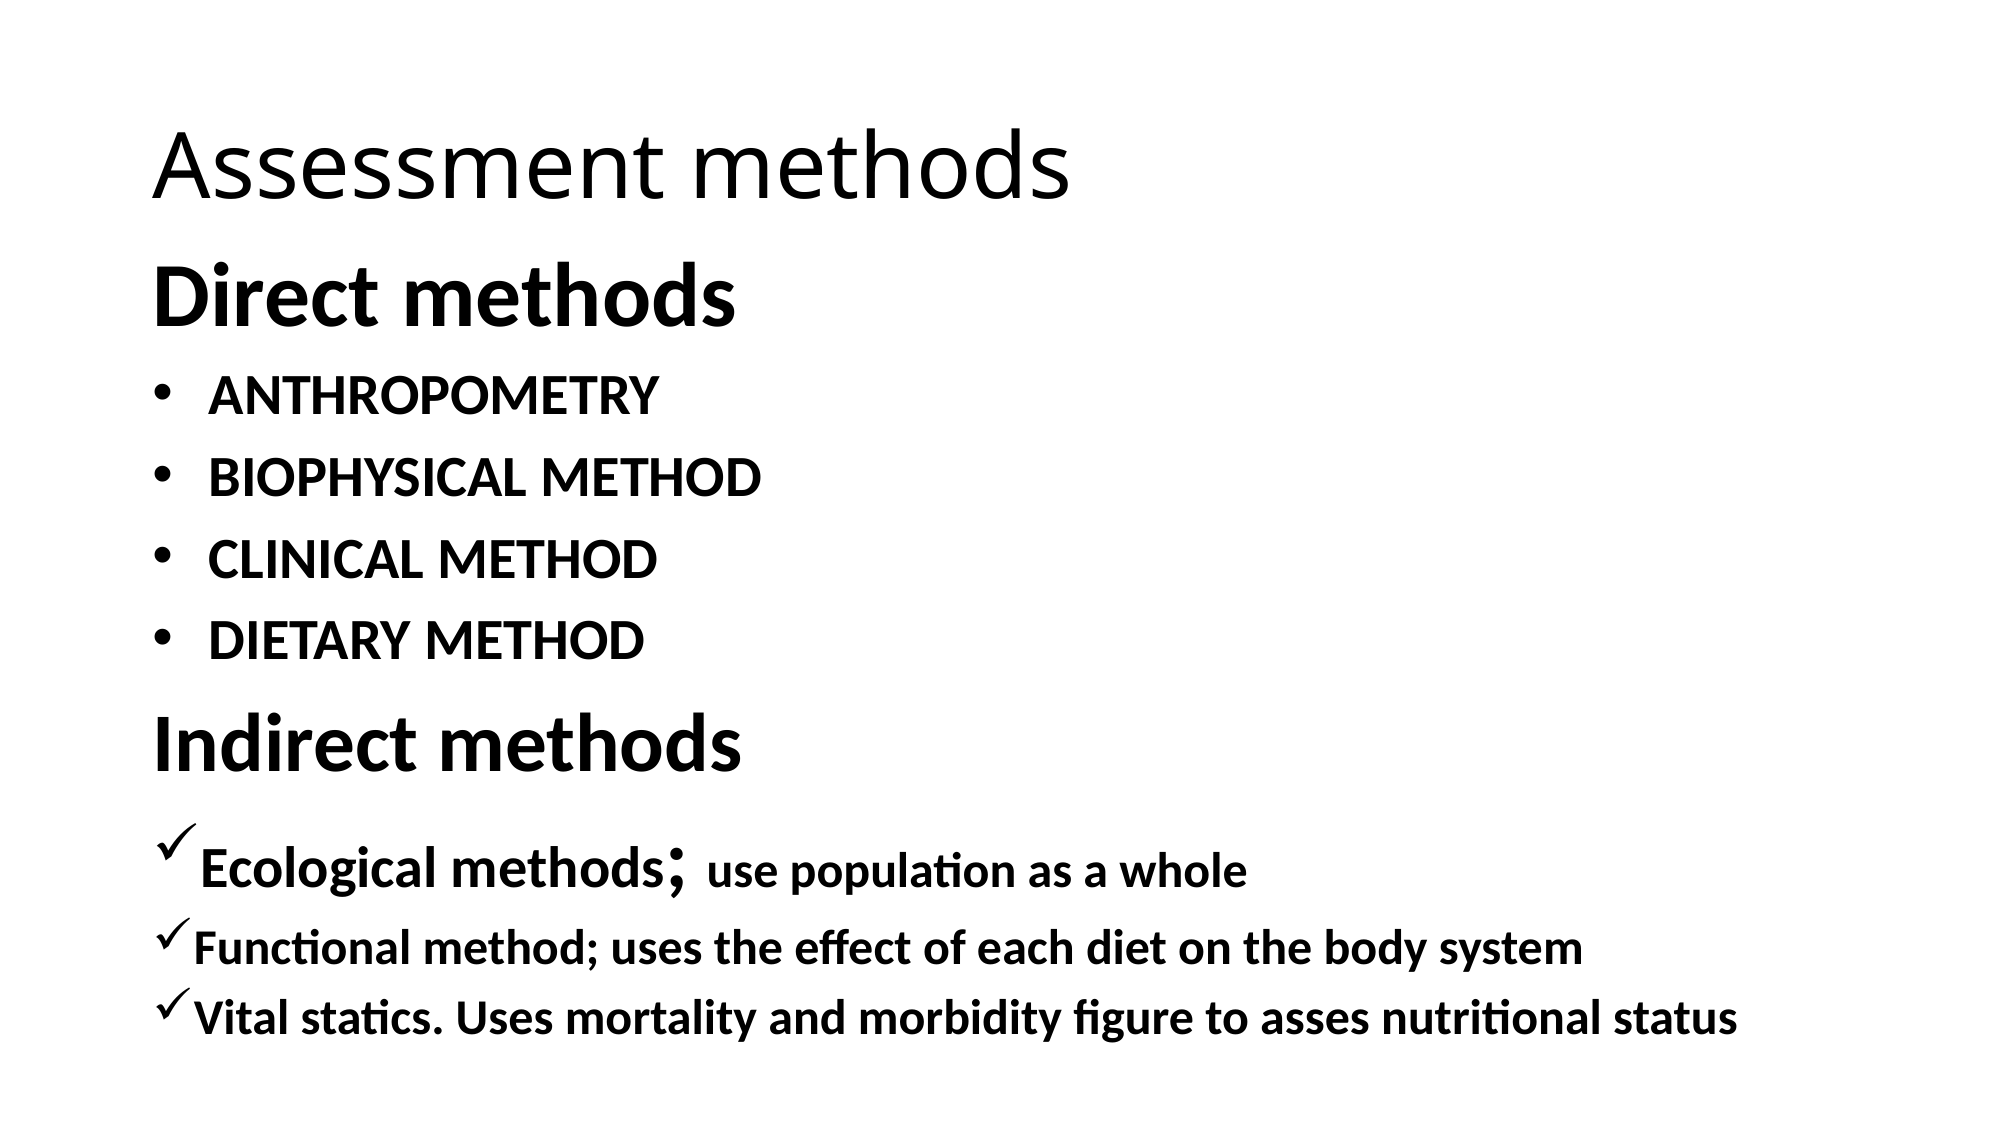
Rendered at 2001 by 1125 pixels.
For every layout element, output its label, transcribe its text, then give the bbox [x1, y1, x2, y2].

list Direct methods ANTHROPOMETRY BIOPHYSICAL METHOD CLINICAL METHOD DIETARY METHOD Indirect methods Ecological methods; use population as a whole Functional method; uses the effect of each diet on the body system Vital statics. Uses mortality and morbidity figure to asses nutritional status [137, 227, 1863, 1014]
title Assessment methods [137, 59, 1863, 227]
